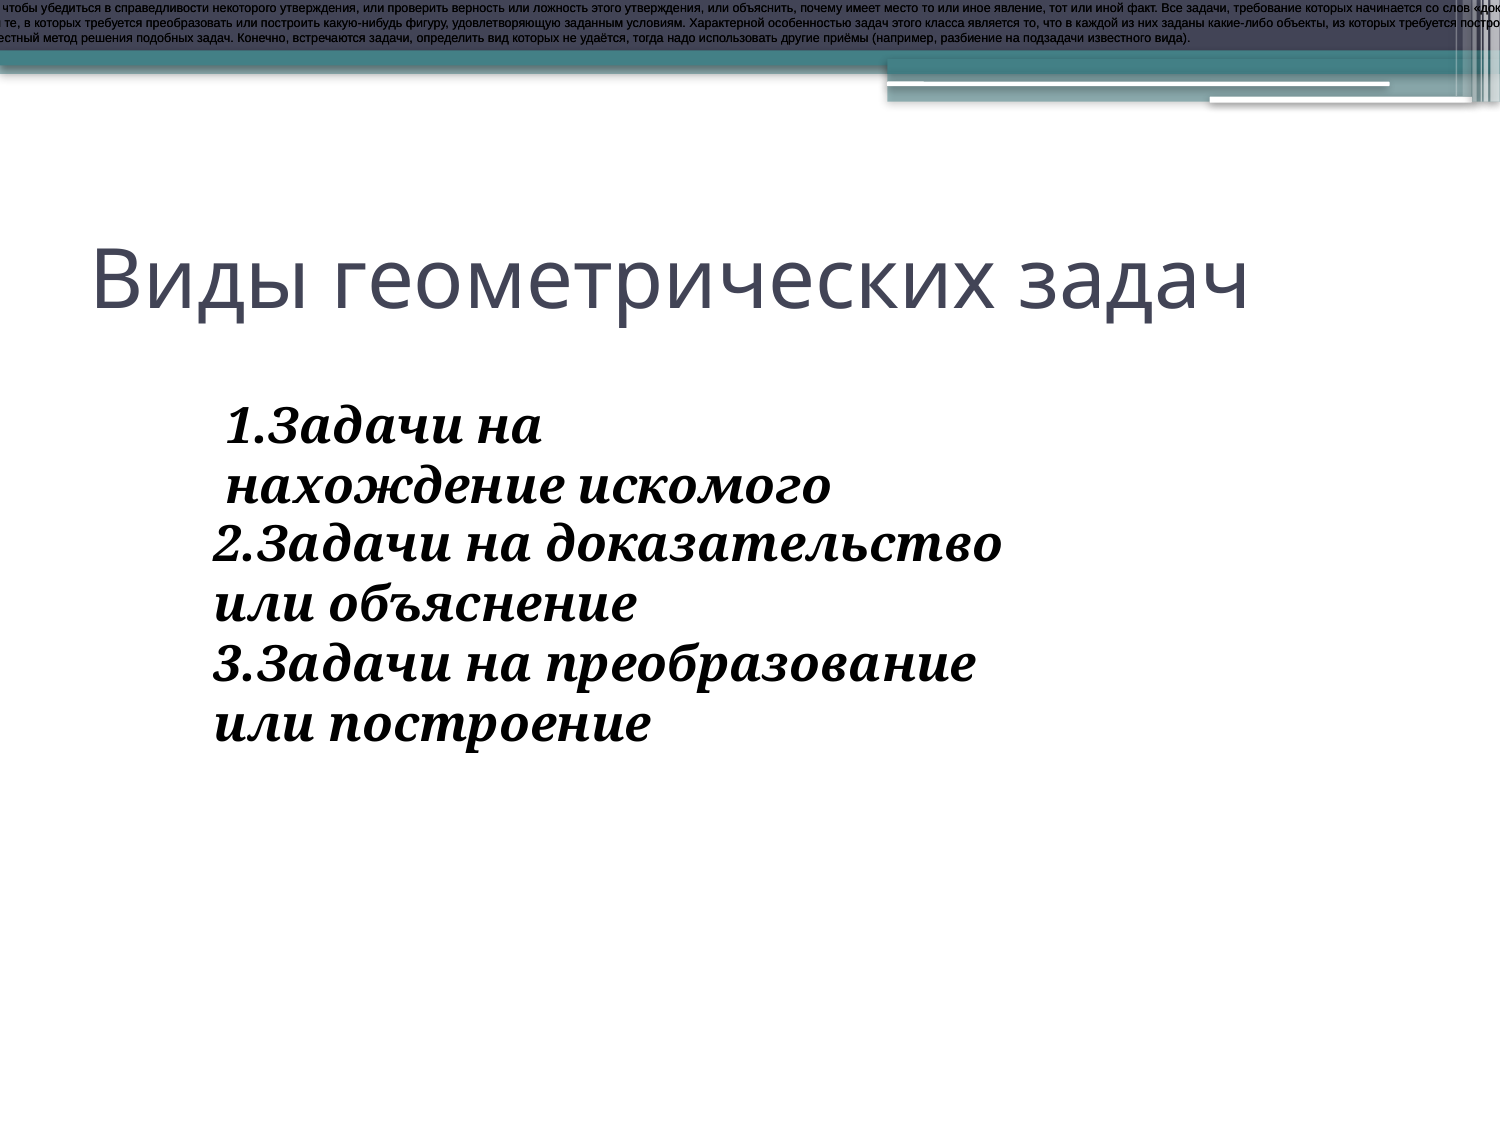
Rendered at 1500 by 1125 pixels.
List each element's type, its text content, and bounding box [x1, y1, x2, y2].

text_box 1.Задачи на нахождение искомого [210, 386, 852, 503]
text_box 2.Задачи на доказательство или объяснение 3.Задачи на преобразование или построение [199, 503, 1032, 759]
title Виды геометрических задач [75, 187, 1425, 363]
text_box 1.Задачи на нахождение искомого. В задачах этого класса требование состоит в том, чтобы найти, распознать какое-то искомое. При этом искомым могут быть величина, отношение, какой-то объект, предмет, его положение, форма и т.д. Из геометрических задач сюда относятся вычислительные задачи, где нужно найти длину отрезка, величину угла, площадь фигуры, объём тела и т.п. 2.Задачи на доказательство или объяснение. В задачах этого класса требование состоит в том, чтобы убедиться в справедливости некоторого утверждения, или проверить верность или ложность этого утверждения, или объяснить, почему имеет место то или иное явление, тот или иной факт. Все задачи, требование которых начинается со слов «доказать», «проверить» или содержащие вопрос «Почему?», обычно относятся к этому классу задач. 3.Задачи на преобразование или построение. К этому классу из геометрических задач относятся те, в которых требуется преобразовать или построить какую-нибудь фигуру, удовлетворяющую заданным условиям. Характерной особенностью задач этого класса является то, что в каждой из них заданы какие-либо объекты, из которых требуется построить, сконструировать другой объект с заранее известными свойствами. Установление вида задачи даёт возможность получить готовый план её решения: применить известный метод решения подобных задач. Конечно, встречаются задачи, определить вид которых не удаётся, тогда надо использовать другие приёмы (например, разбиение на подзадачи известного вида). [0, 0, 1500, 98]
